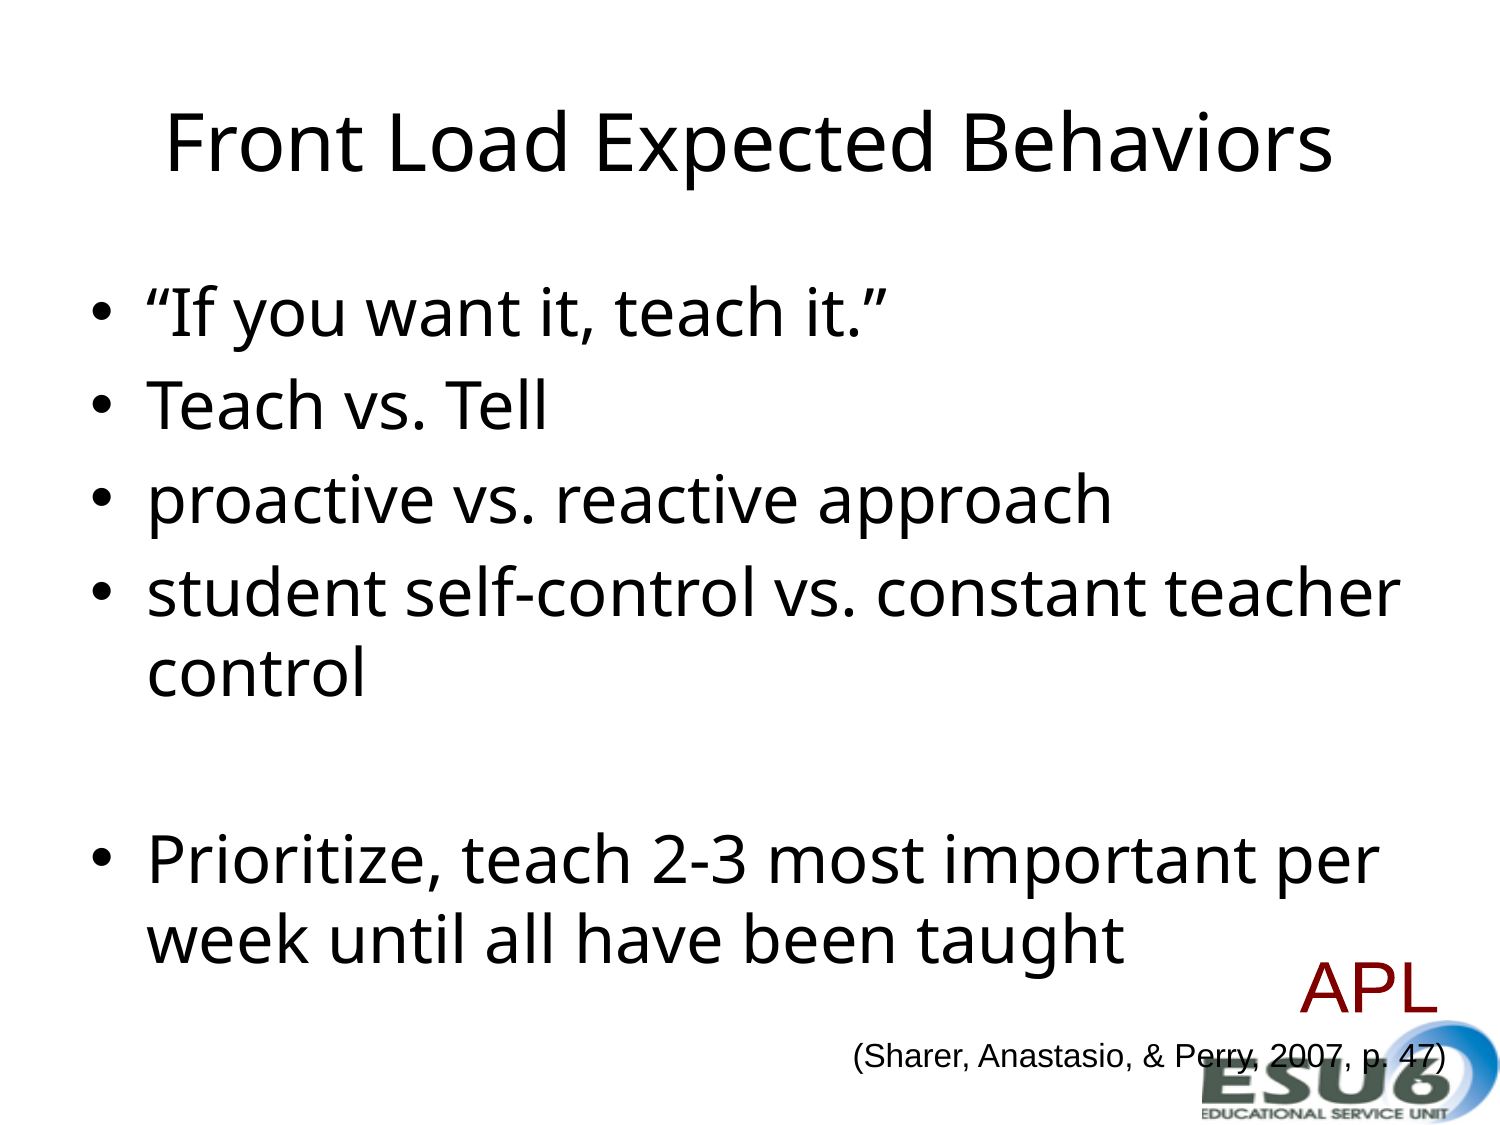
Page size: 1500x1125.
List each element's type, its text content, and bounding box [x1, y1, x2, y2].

title Front Load Expected Behaviors [75, 45, 1425, 233]
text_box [362, 962, 1463, 1083]
picture [1202, 1020, 1500, 1125]
list “If you want it, teach it.” Teach vs. Tell proactive vs. reactive approach student self-control vs. constant teacher control Prioritize, teach 2-3 most important per week until all have been taught [75, 262, 1425, 1005]
